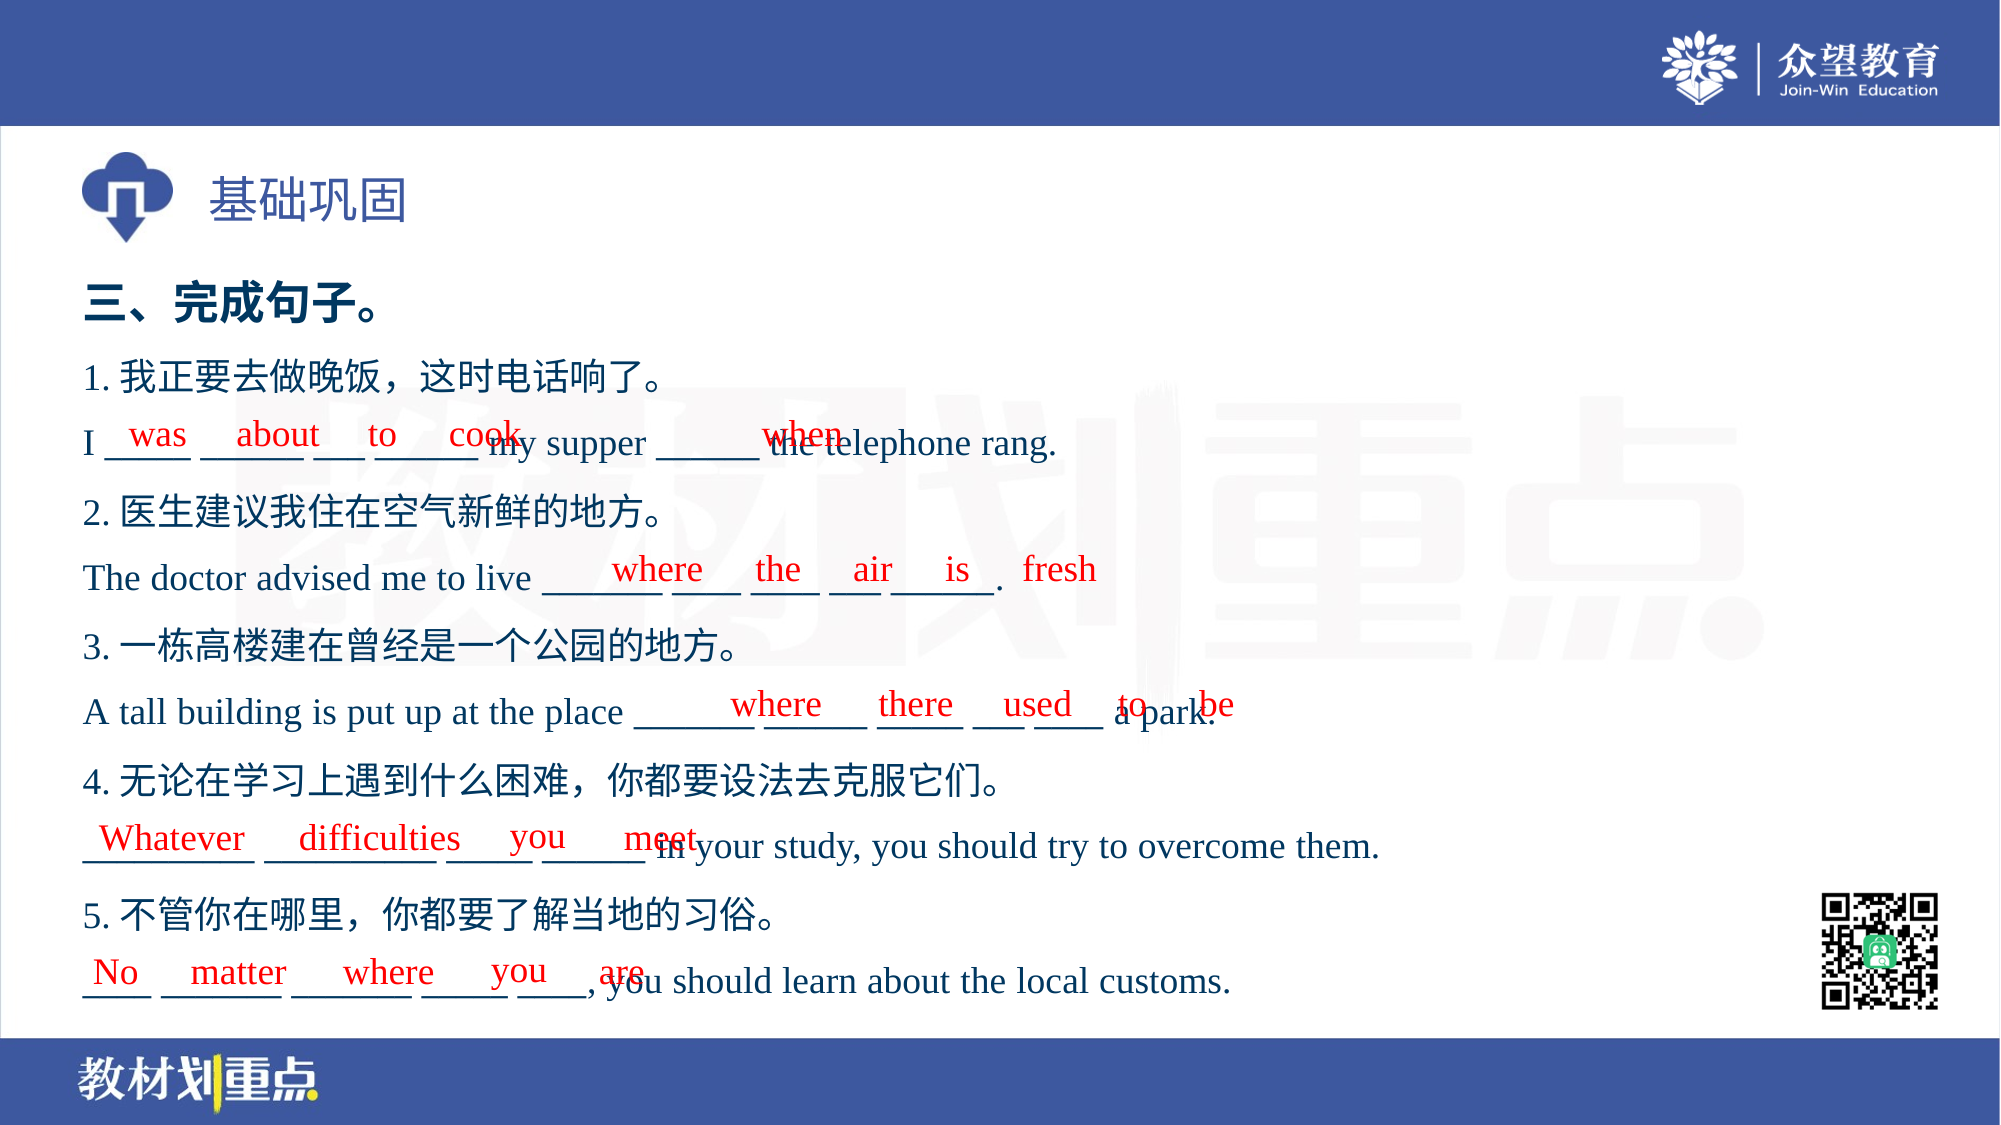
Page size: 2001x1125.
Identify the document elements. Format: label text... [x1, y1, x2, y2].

text_box to [354, 389, 411, 448]
text_box the [741, 524, 815, 583]
text_box where [597, 524, 717, 583]
text_box be [1185, 658, 1249, 717]
text_box difficulties [285, 793, 475, 852]
text_box 三、完成句子。 [82, 247, 1817, 329]
text_box to [1104, 658, 1161, 717]
text_box you [477, 925, 561, 984]
text_box where [716, 658, 836, 717]
text_box 2.医生建议我住在空气新鲜的地方。 The doctor advised me to live _______ ____ ____ ___ ______. [82, 464, 1817, 591]
text_box where [329, 927, 449, 986]
text_box used [989, 658, 1086, 717]
text_box there [864, 658, 967, 717]
text_box 5.不管你在哪里，你都要了解当地的习俗。 ____ _______ _______ _____ ____, you should learn about the local customs. [82, 867, 1817, 994]
text_box meet [610, 793, 711, 852]
text_box fresh [1008, 524, 1111, 583]
text_box you [495, 791, 580, 850]
text_box is [931, 524, 984, 583]
text_box 4.无论在学习上遇到什么困难，你都要设法去克服它们。 __________ __________ _____ ______ in your study, you should try to overcome them. [82, 733, 1817, 860]
text_box are [585, 927, 659, 986]
text_box air [839, 524, 907, 583]
text_box was [114, 389, 201, 448]
text_box about [222, 389, 334, 448]
text_box Whatever [85, 793, 259, 852]
text_box 3.一栋高楼建在曾经是一个公园的地方。 A tall building is put up at the place _______ ______ _____ ___ ____ a park. [82, 598, 1817, 725]
text_box matter [177, 927, 301, 986]
picture [0, 0, 2000, 1125]
text_box No [79, 927, 153, 986]
text_box when [747, 389, 857, 448]
text_box 1.我正要去做晚饭，这时电话响了。 I _____ ______ ___ ______ my supper ______ the telephone rang. [82, 329, 1817, 456]
text_box cook [435, 389, 536, 448]
